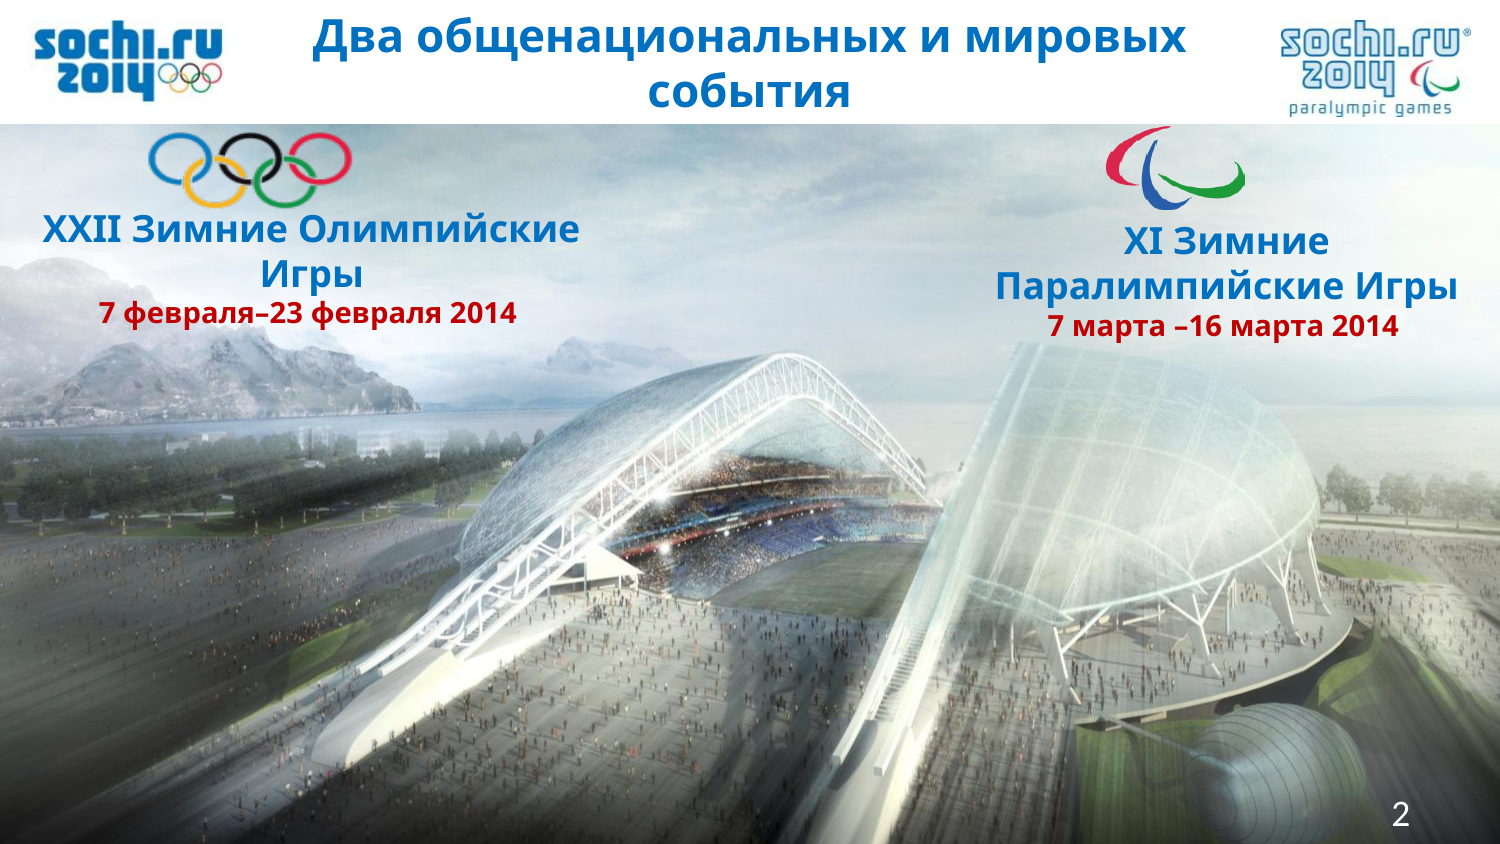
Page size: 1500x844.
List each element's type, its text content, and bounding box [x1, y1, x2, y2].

picture [0, 116, 1500, 844]
title Два общенациональных и мировых события [230, 20, 1270, 103]
picture [29, 20, 231, 106]
picture [1281, 20, 1471, 117]
